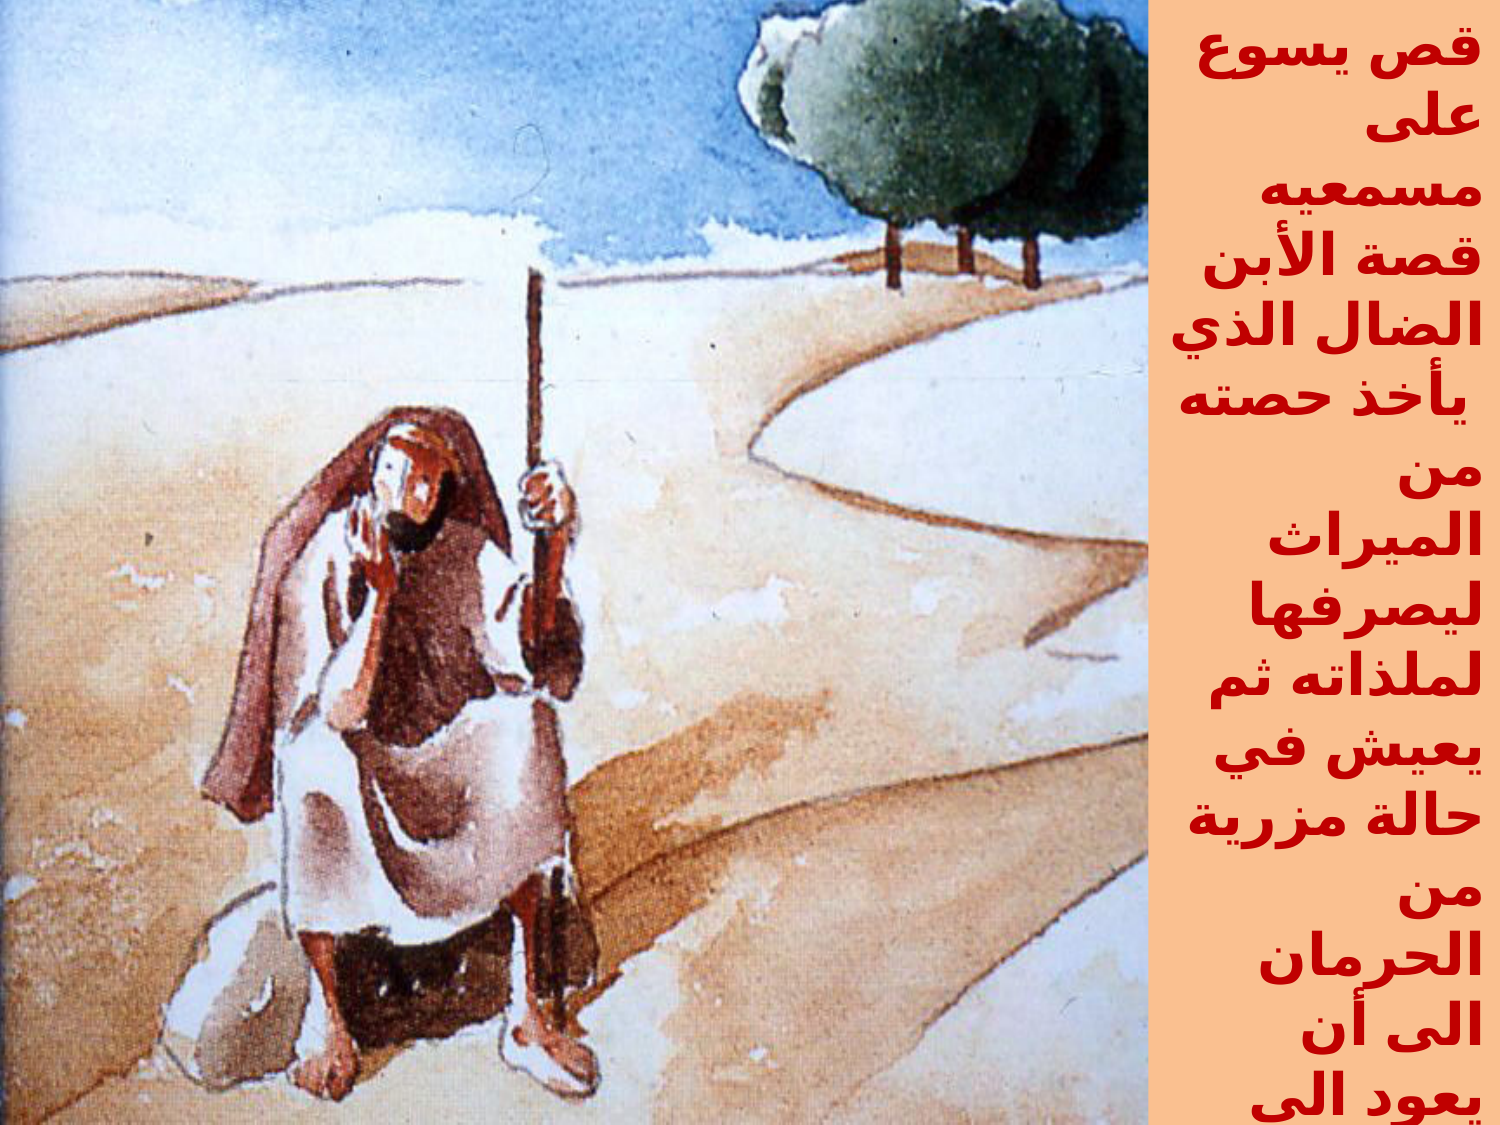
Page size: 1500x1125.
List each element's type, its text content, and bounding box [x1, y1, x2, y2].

picture [0, 0, 1149, 1125]
text_box قص يسوع على مسمعيه قصة الأبن الضال الذي يأخذ حصته من الميراث ليصرفها لملذاته ثم يعيش في حالة مزرية من الحرمان الى أن يعود الى نفسه متسائل عن عدد الجراء الذين يأكلون الخبز بوفرة لدى أبيه وهو يموت من الجوع فيقرر العودة الى أبيه [1149, 0, 1500, 1125]
